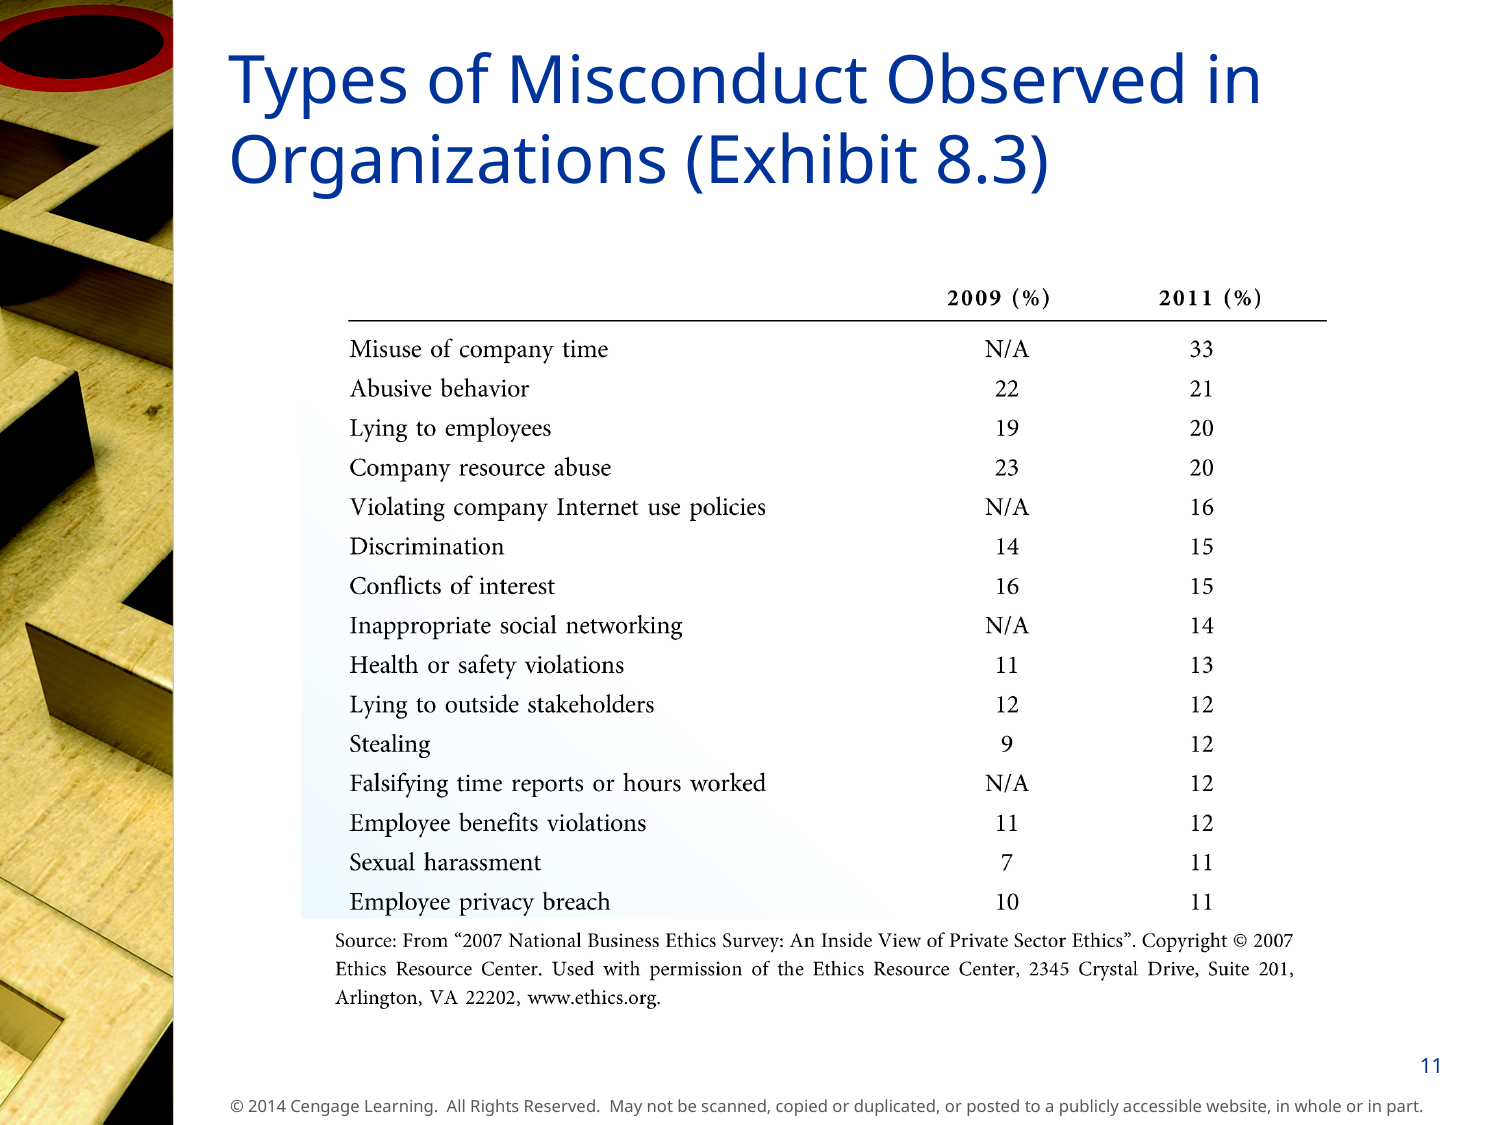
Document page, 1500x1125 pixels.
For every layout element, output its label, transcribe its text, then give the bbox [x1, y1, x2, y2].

picture [300, 288, 1327, 1010]
title Types of Misconduct Observed in Organizations (Exhibit 8.3) [213, 29, 1454, 213]
picture [0, 0, 174, 1125]
slide_number 11 [1386, 1037, 1478, 1097]
